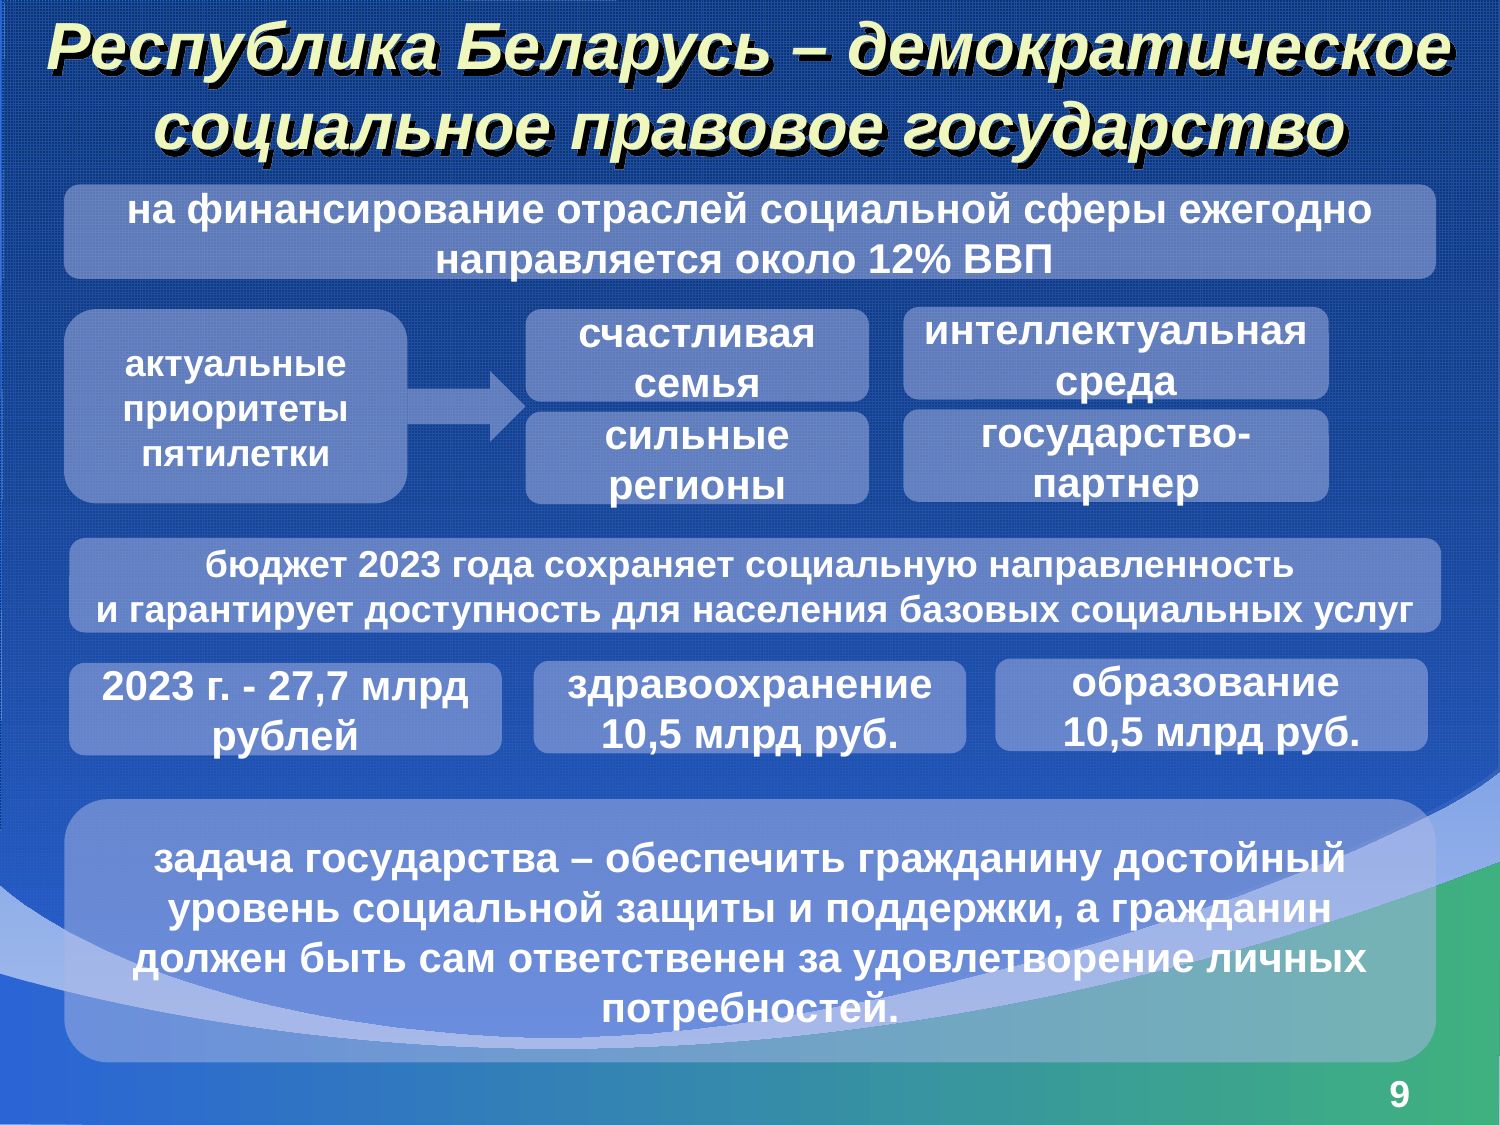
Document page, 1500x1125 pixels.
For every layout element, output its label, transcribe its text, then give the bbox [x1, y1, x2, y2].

slide_number 9 [1074, 1062, 1425, 1103]
text_box государство-партнер [903, 409, 1329, 502]
text_box [407, 370, 526, 442]
text_box сильные регионы [525, 411, 869, 505]
text_box счастливая семья [525, 309, 869, 402]
text_box актуальные приоритеты пятилетки [64, 309, 408, 504]
text_box здравоохранение 10,5 млрд руб. [533, 660, 967, 754]
text_box Республика Беларусь – демократическое социальное правовое государство [0, 11, 1500, 155]
text_box на финансирование отраслей социальной сферы ежегодно направляется около 12% ВВП [63, 184, 1436, 279]
text_box задача государства – обеспечить гражданину достойный уровень социальной защиты и поддержки, а гражданин должен быть сам ответственен за удовлетворение личных потребностей. [64, 799, 1437, 1063]
text_box интеллектуальная среда [903, 306, 1329, 400]
text_box бюджет 2023 года сохраняет социальную направленность и гарантирует доступность для населения базовых социальных услуг [69, 537, 1442, 633]
text_box образование 10,5 млрд руб. [995, 658, 1428, 752]
text_box 2023 г. - 27,7 млрд рублей [69, 662, 502, 756]
